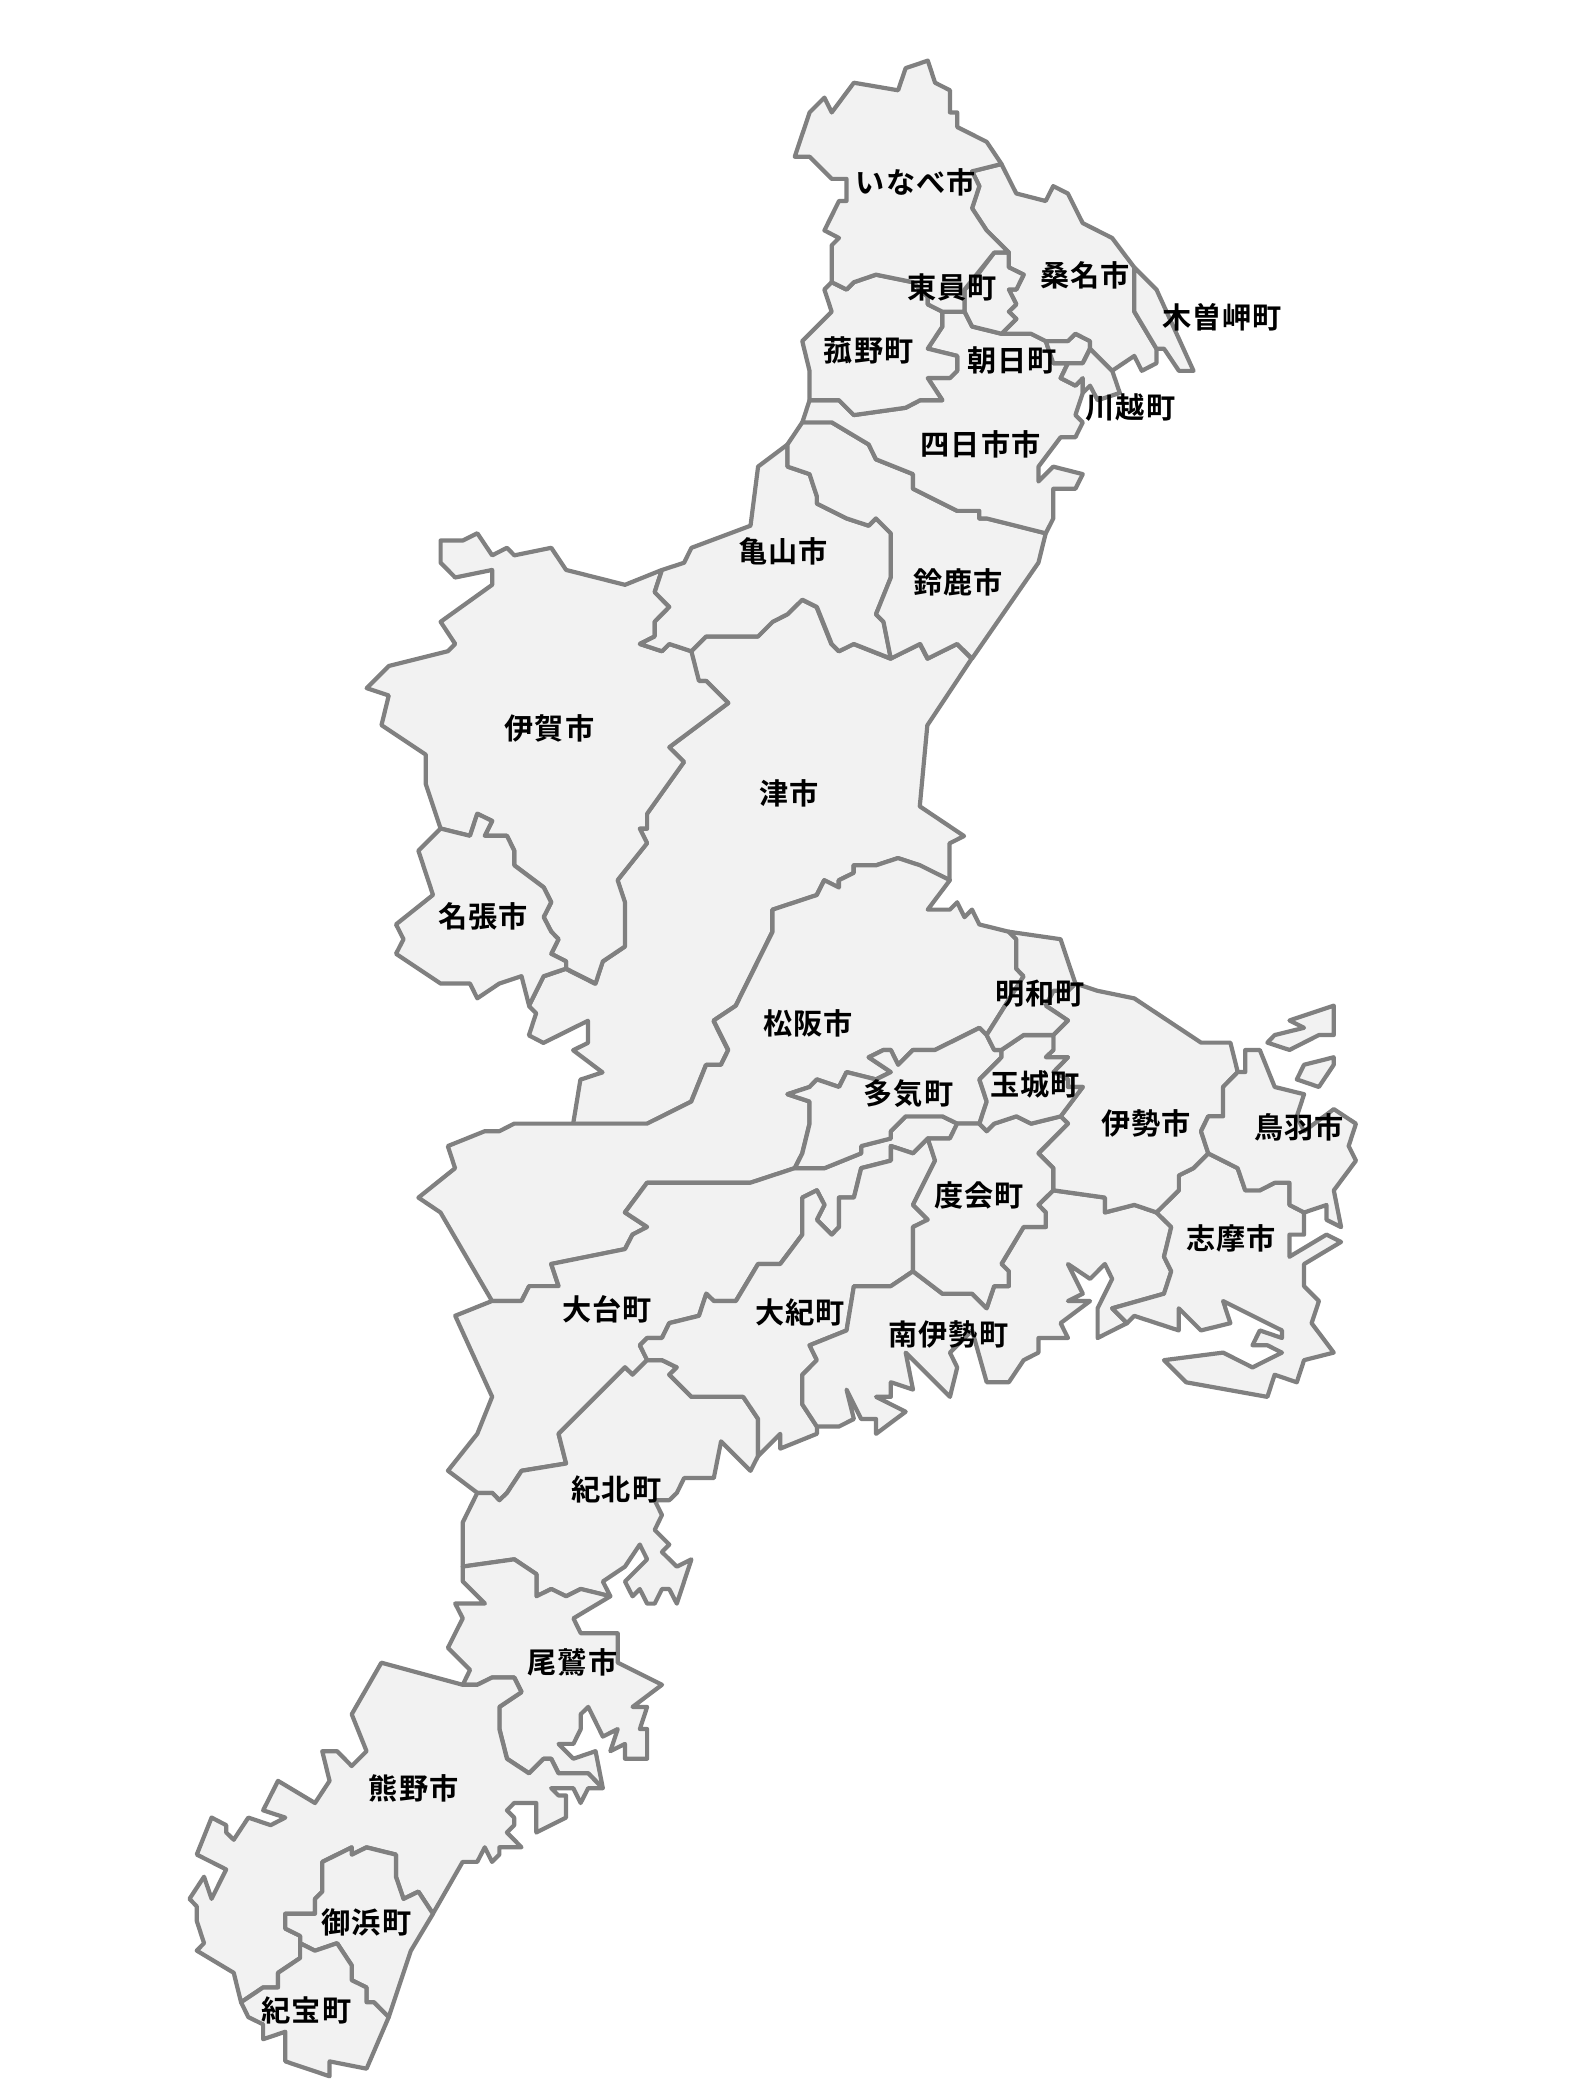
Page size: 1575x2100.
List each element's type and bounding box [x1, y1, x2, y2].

text_box [189, 60, 1361, 2077]
